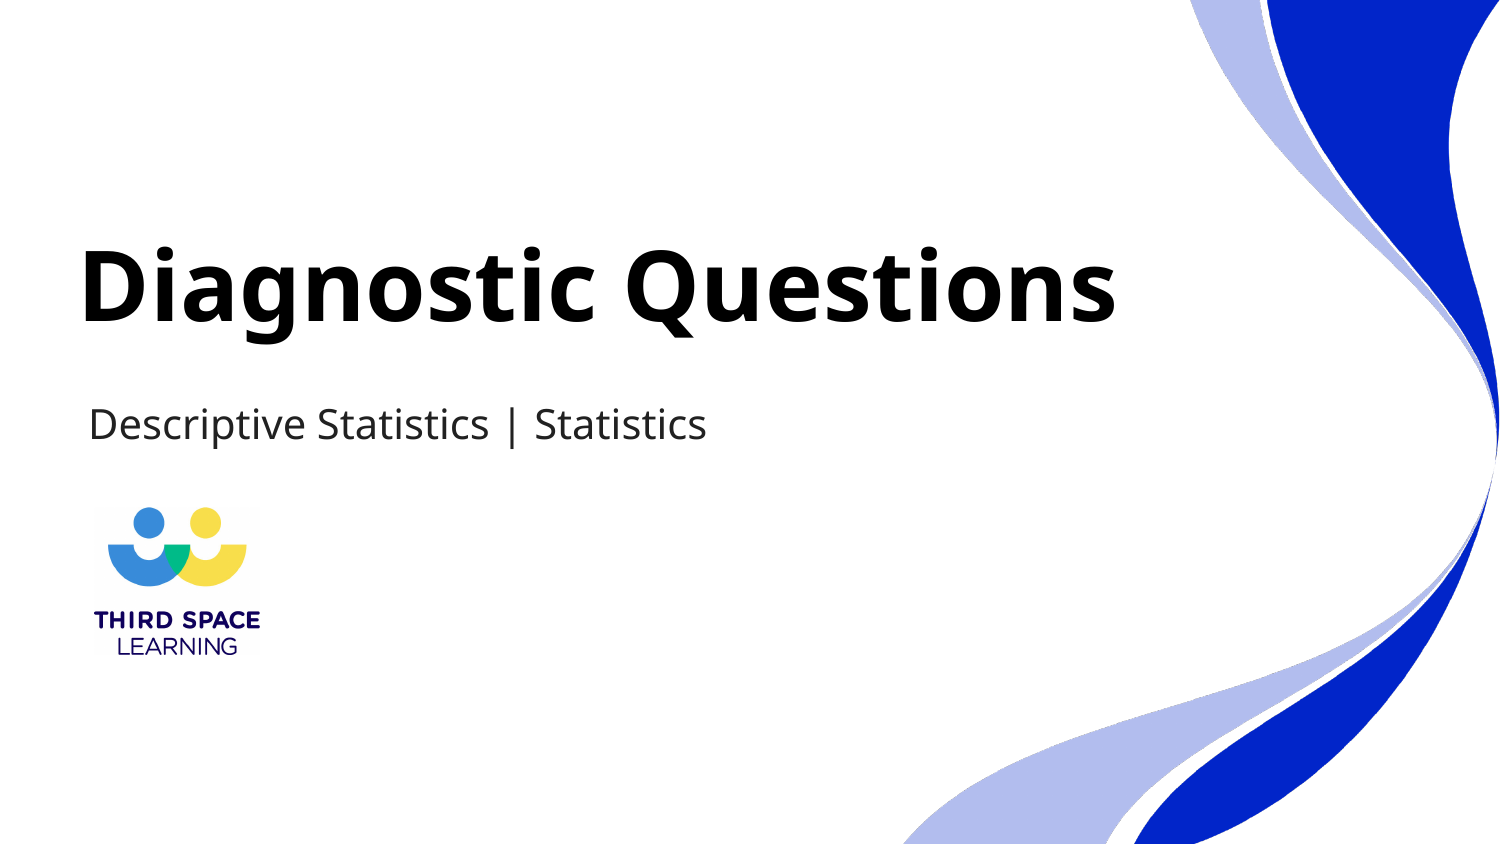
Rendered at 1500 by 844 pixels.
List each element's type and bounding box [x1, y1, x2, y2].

picture [94, 507, 260, 655]
picture [903, 0, 1500, 844]
